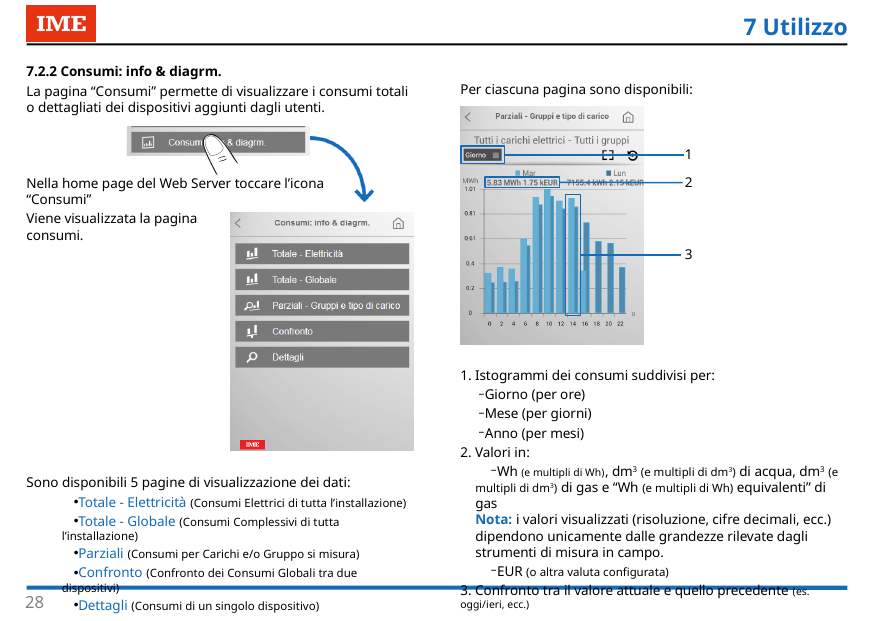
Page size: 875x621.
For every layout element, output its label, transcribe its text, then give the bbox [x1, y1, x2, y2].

text_box 1 [678, 138, 696, 166]
text_box 7.2.2 Consumi: info & diagrm. La pagina “Consumi” permette di visualizzare i consumi totali o dettagliati dei dispositivi aggiunti dagli utenti. Nella home page del Web Server toccare l’icona “Consumi” Viene visualizzata la pagina consumi. Sono disponibili 5 pagine di visualizzazione dei dati: Totale - Elettricità (Consumi Elettrici di tutta l’installazione) Totale - Globale (Consumi Complessivi di tutta l’installazione) Parziali (Consumi per Carichi e/o Gruppo si misura) Confronto (Confronto dei Consumi Globali tra due dispositivi) Dettagli (Consumi di un singolo dispositivo) [26, 56, 411, 574]
picture [229, 212, 414, 451]
text_box 7 Utilizzo [578, 5, 863, 48]
text_box Per ciascuna pagina sono disponibili: 1. Istogrammi dei consumi suddivisi per: Giorno (per ore) Mese (per giorni) Anno (per mesi) 2. Valori in: Wh (e multipli di Wh), dm3 (e multipli di dm3) di acqua, dm3 (e multipli di dm3) di gas e “Wh (e multipli di Wh) equivalenti” di gas Nota: i valori visualizzati (risoluzione, cifre decimali, ecc.) dipendono unicamente dalle grandezze rilevate dagli strumenti di misura in campo. EUR (o altra valuta configurata) 3. Confronto tra il valore attuale e quello precedente (es. oggi/ieri, ecc.) [460, 48, 845, 584]
picture [460, 105, 644, 345]
picture [126, 126, 374, 202]
text_box 2 [678, 166, 696, 198]
picture [26, 5, 96, 42]
text_box 3 [678, 238, 696, 270]
